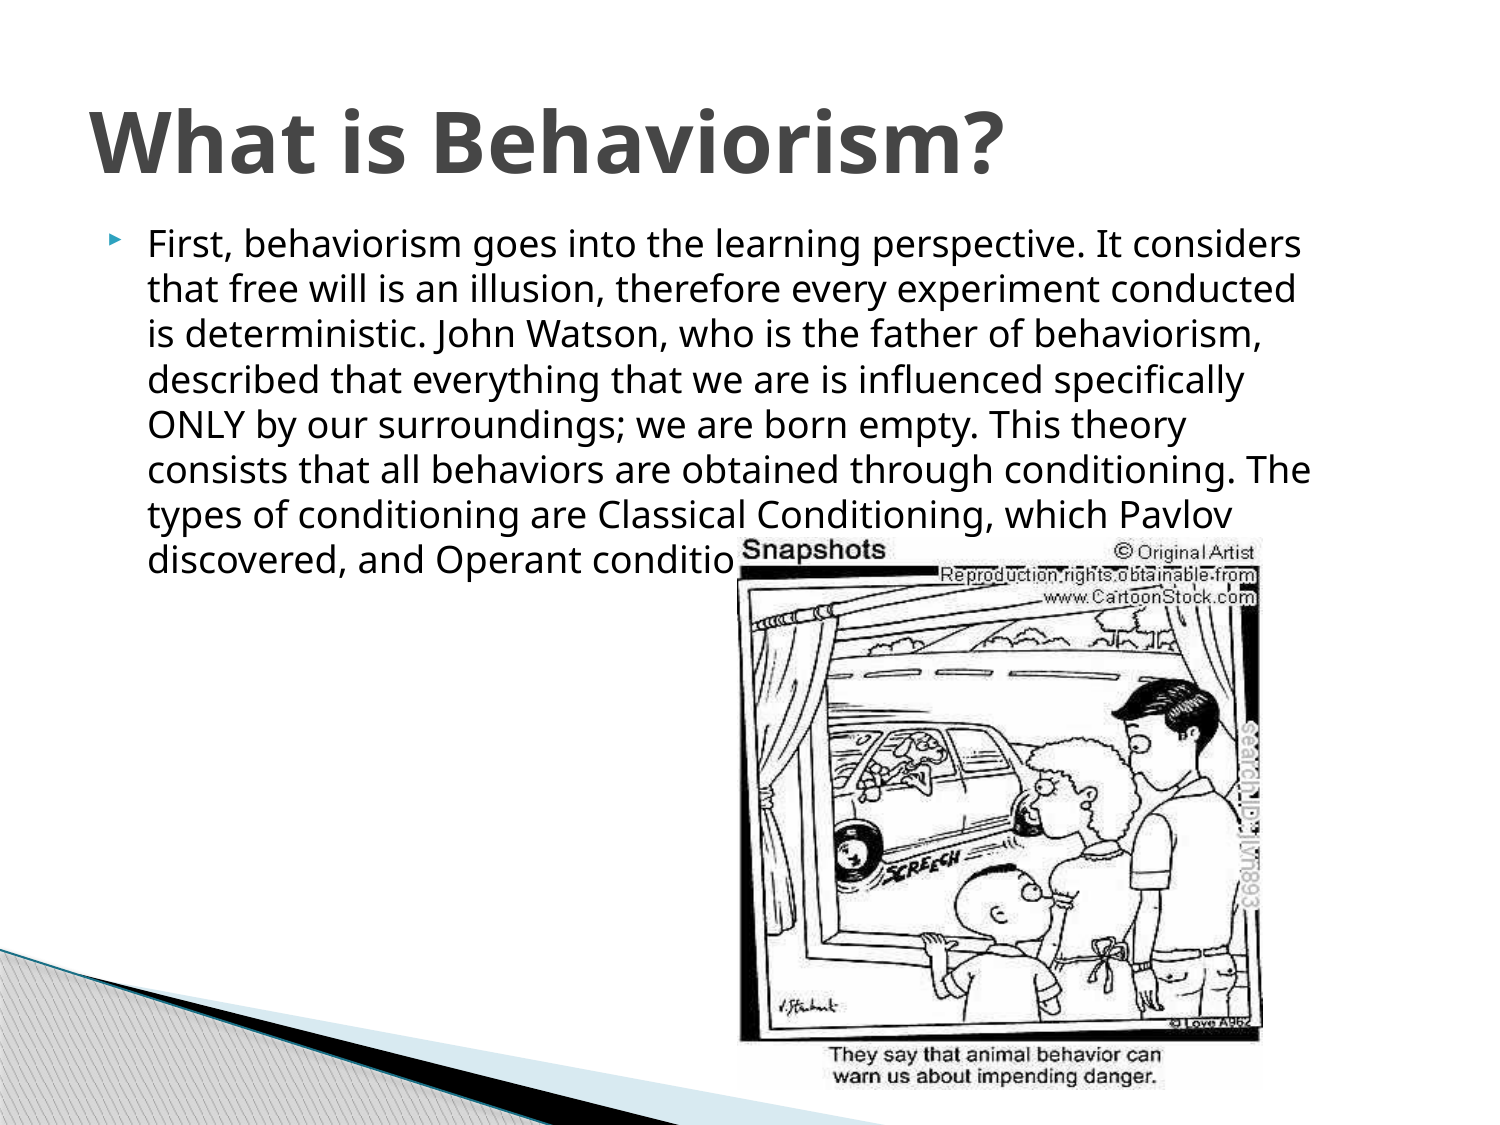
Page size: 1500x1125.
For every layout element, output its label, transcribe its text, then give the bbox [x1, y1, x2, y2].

picture [737, 537, 1263, 1091]
list First, behaviorism goes into the learning perspective. It considers that free will is an illusion, therefore every experiment conducted is deterministic. John Watson, who is the father of behaviorism, described that everything that we are is influenced specifically ONLY by our surroundings; we are born empty. This theory consists that all behaviors are obtained through conditioning. The types of conditioning are Classical Conditioning, which Pavlov discovered, and Operant conditioning. [75, 233, 1338, 625]
title What is Behaviorism? [75, 45, 1425, 233]
